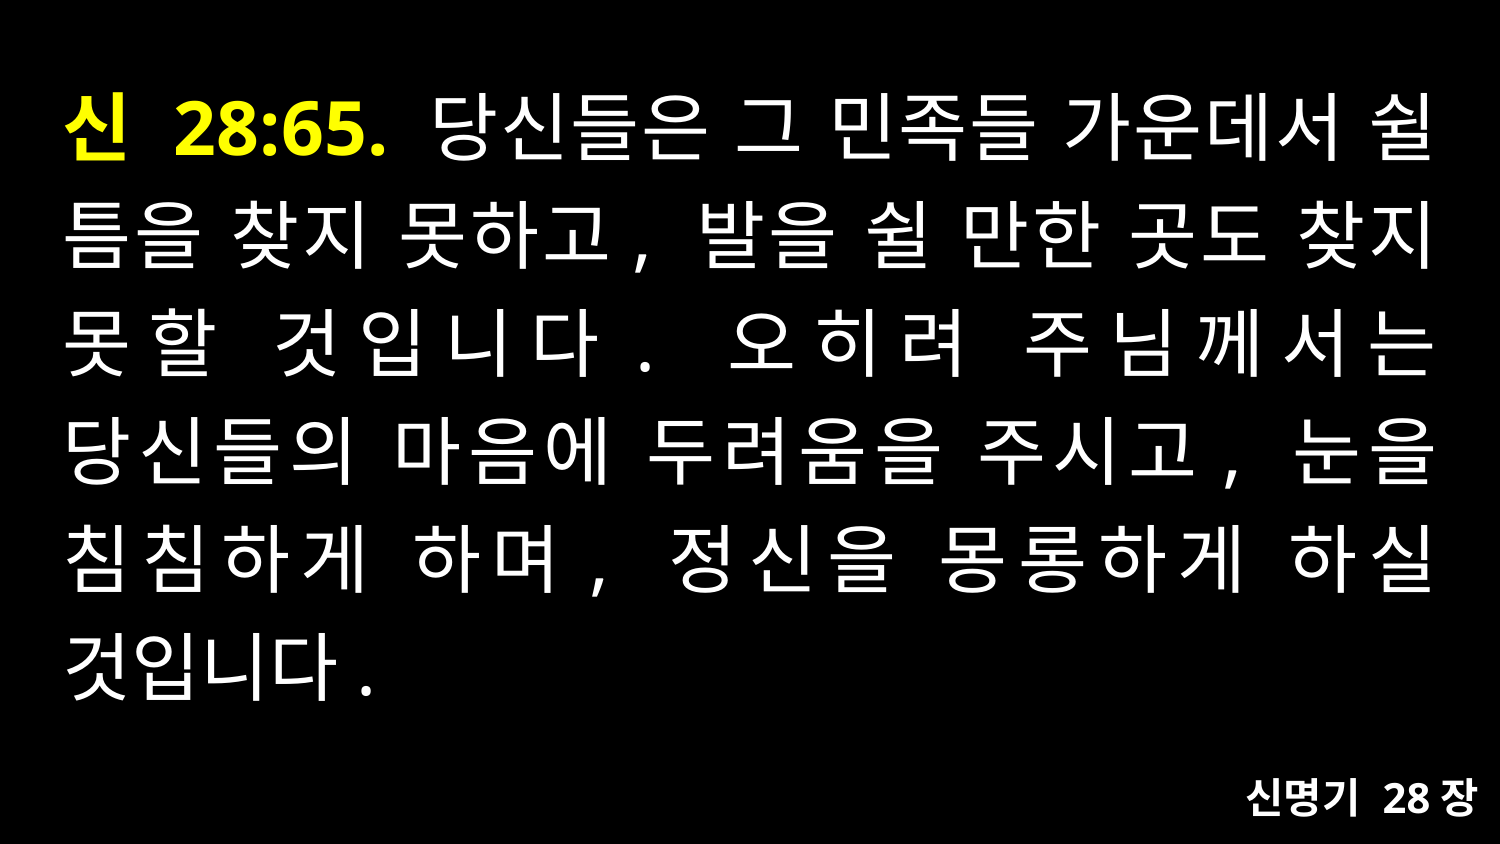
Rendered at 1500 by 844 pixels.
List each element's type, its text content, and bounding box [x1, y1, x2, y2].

subtitle 신명기 28장 [916, 770, 1500, 844]
title 신 28:65. 당신들은 그 민족들 가운데서 쉴 틈을 찾지 못하고, 발을 쉴 만한 곳도 찾지 못할 것입니다. 오히려 주님께서는 당신들의 마음에 두려움을 주시고, 눈을 침침하게 하며, 정신을 몽롱하게 하실 것입니다. [0, 0, 1500, 844]
